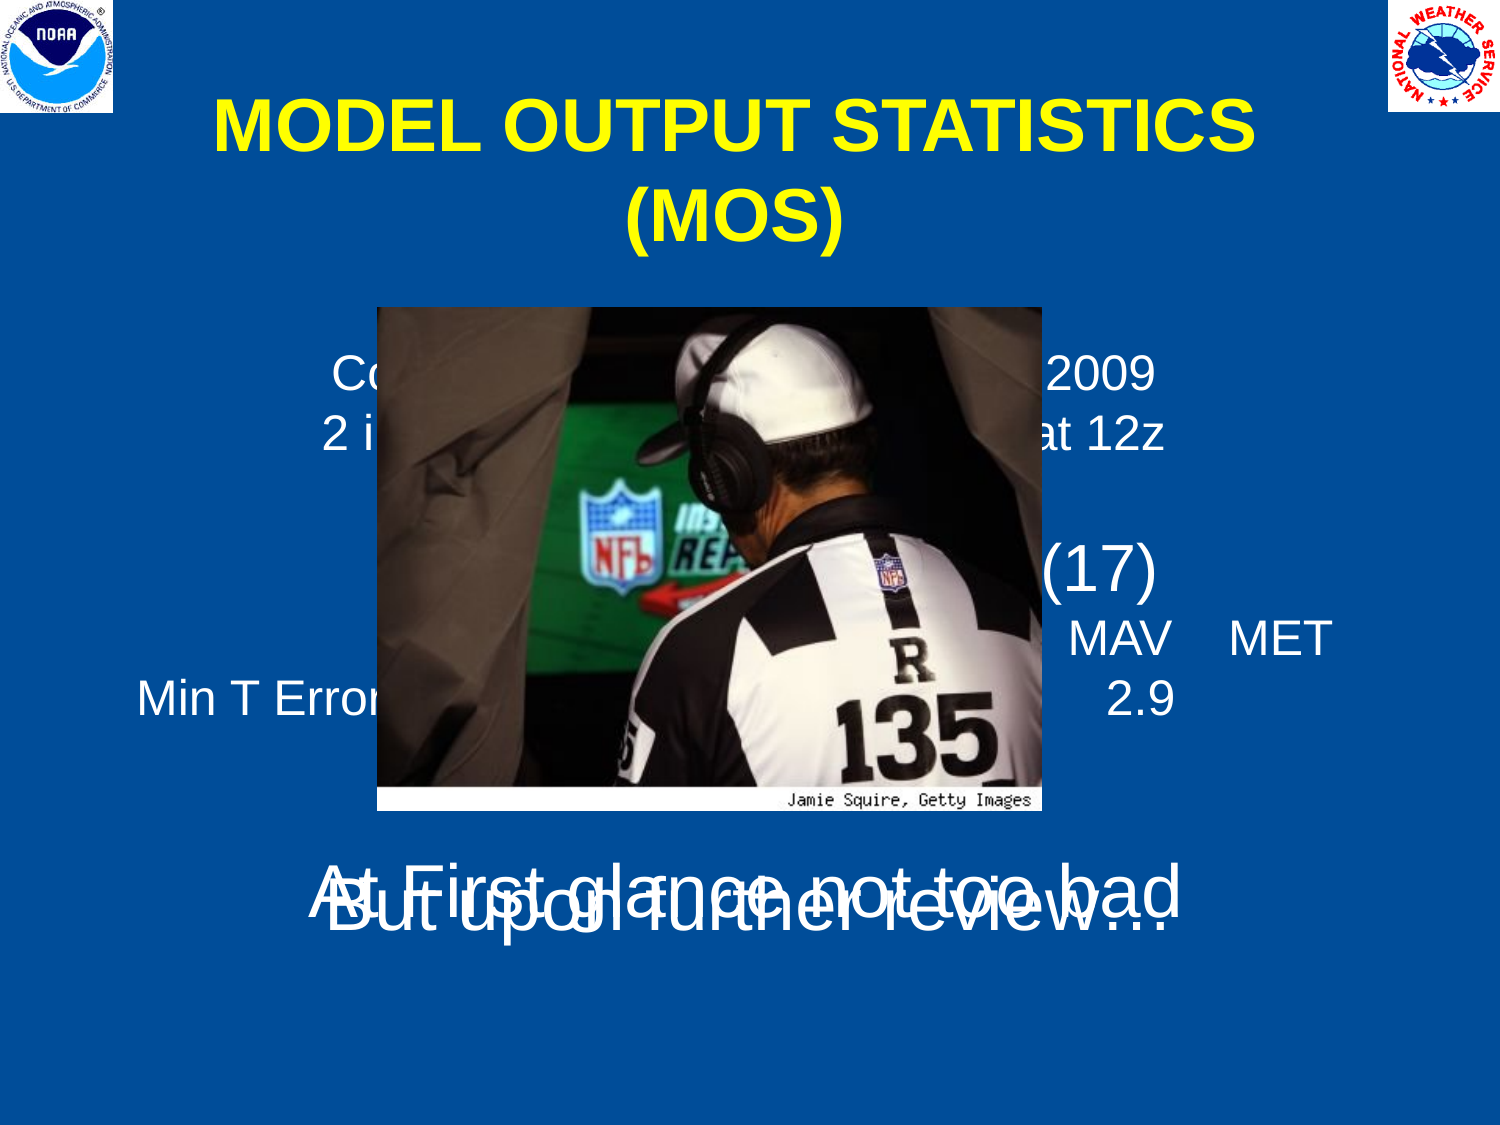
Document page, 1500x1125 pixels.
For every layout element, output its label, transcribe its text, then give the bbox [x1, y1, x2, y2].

text_box Cool Season – Oct 2007 to Mar 2009 2 inches or more on the ground at 12z [1047, 333, 1284, 468]
picture [0, 0, 113, 113]
text_box Cool Season – Oct 2007 to Mar 2009 2 inches or more on the ground at 12z [204, 333, 371, 468]
text_box But upon further review… [125, 847, 1375, 953]
picture [1388, 0, 1500, 112]
text_box MODEL OUTPUT STATISTICS (MOS) [141, 68, 1330, 264]
text_box COU (7) STL (17) MAV MET MAV MET Min T Error 1.7 .7 2.4 2.9 [121, 517, 371, 733]
text_box At First glance not too bad [121, 835, 1372, 941]
picture [376, 307, 1042, 811]
text_box COU (7) STL (17) MAV MET MAV MET Min T Error 1.7 .7 2.4 2.9 [1047, 517, 1419, 733]
